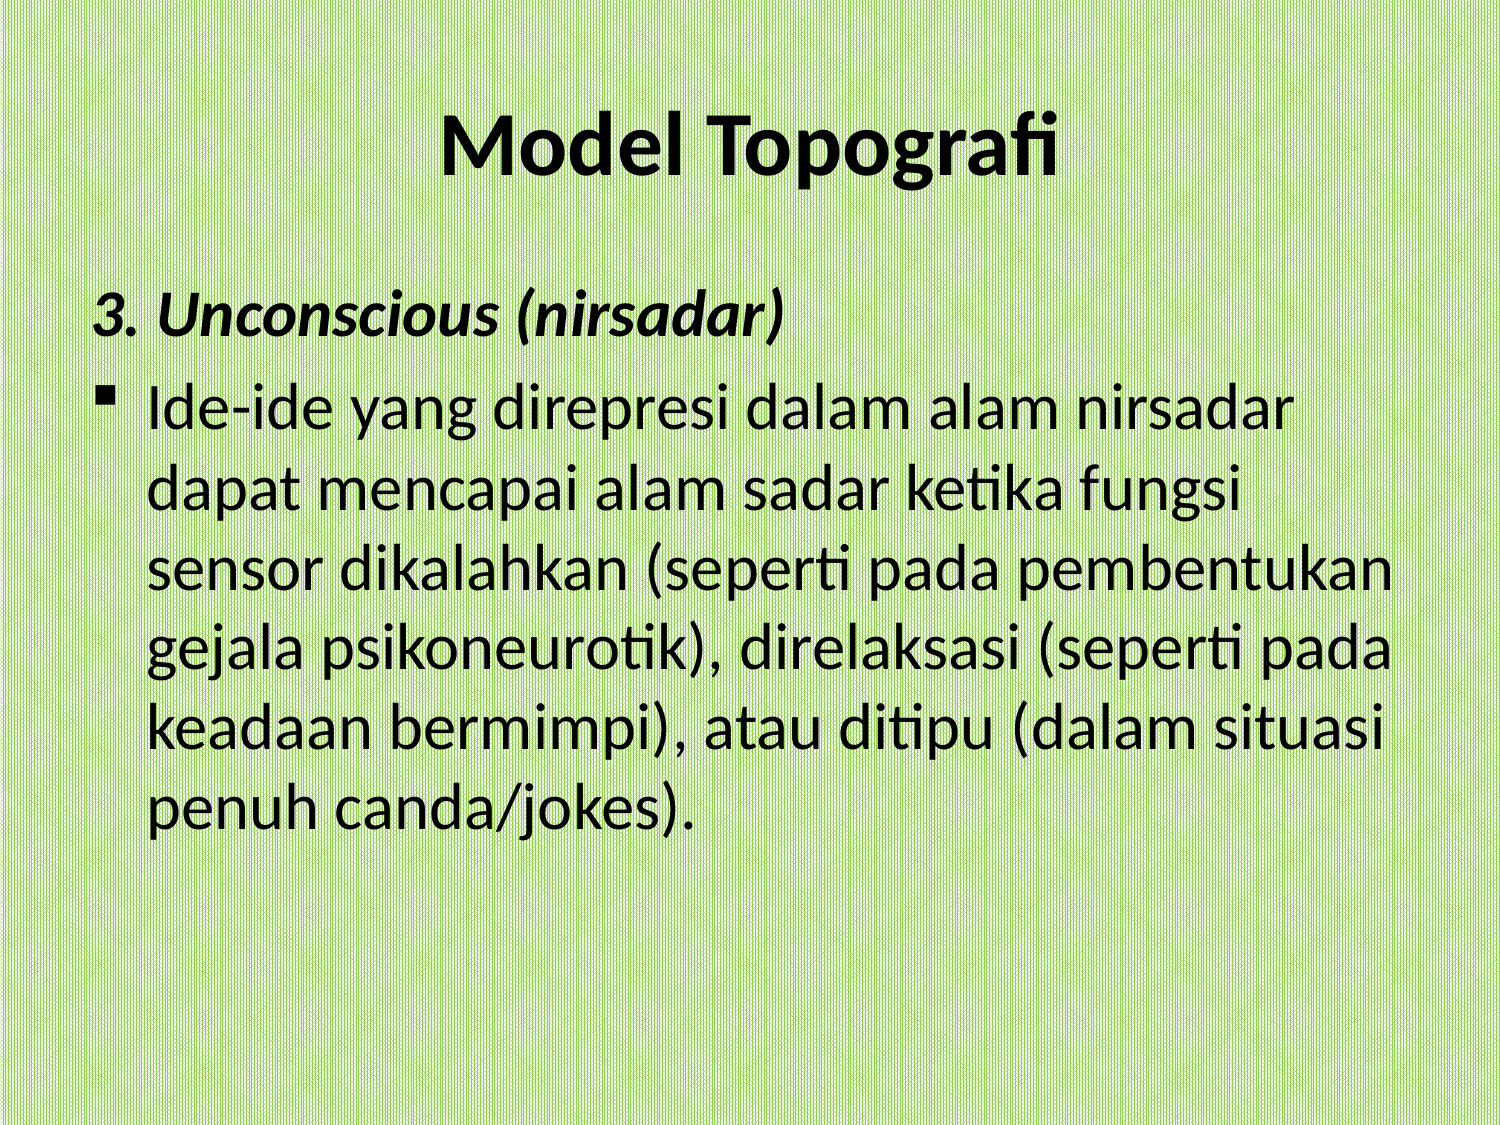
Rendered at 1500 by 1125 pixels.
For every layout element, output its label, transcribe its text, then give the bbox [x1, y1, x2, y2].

title Model Topografi [75, 45, 1425, 233]
list 3. Unconscious (nirsadar) Ide-ide yang direpresi dalam alam nirsadar dapat mencapai alam sadar ketika fungsi sensor dikalahkan (seperti pada pembentukan gejala psikoneurotik), direlaksasi (seperti pada keadaan bermimpi), atau ditipu (dalam situasi penuh canda/jokes). [75, 262, 1425, 1005]
